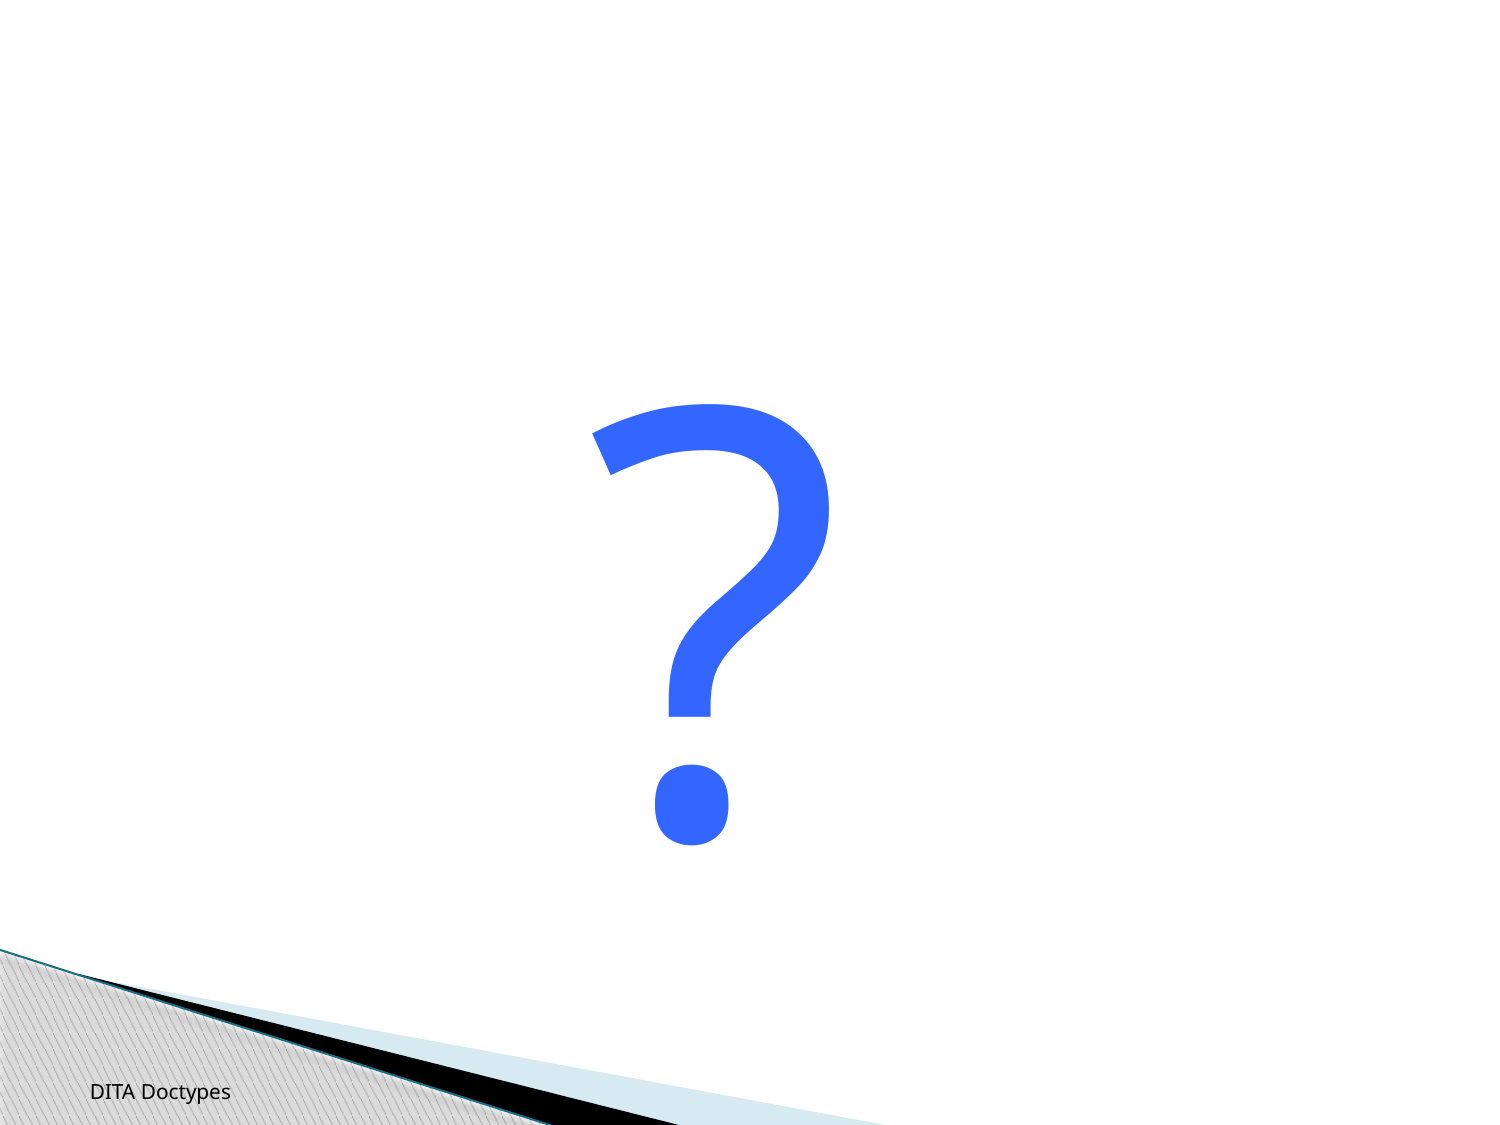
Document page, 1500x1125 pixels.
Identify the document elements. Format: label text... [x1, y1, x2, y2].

text_box ? [570, 232, 911, 965]
